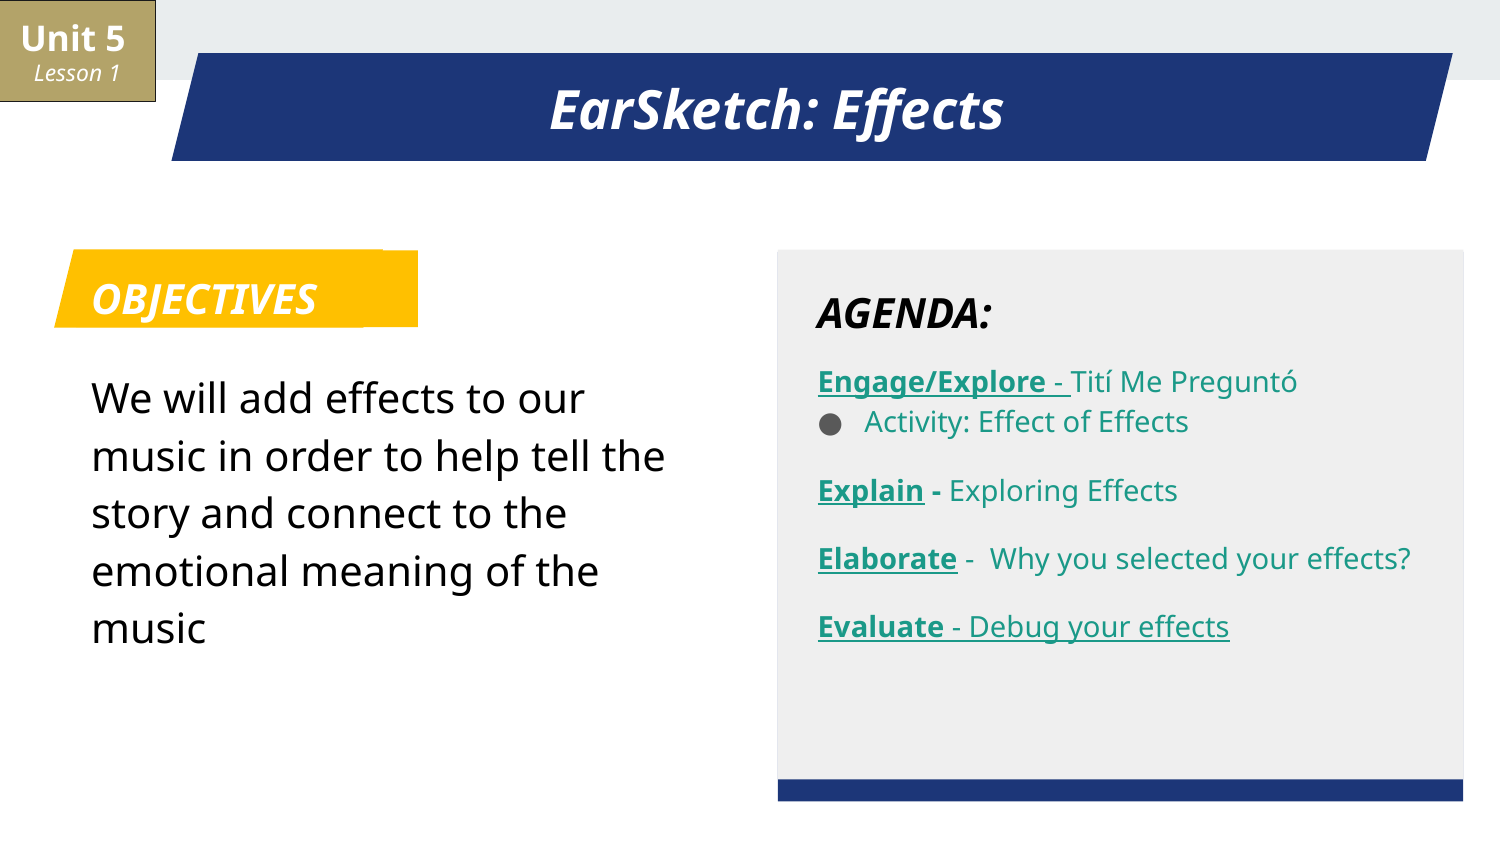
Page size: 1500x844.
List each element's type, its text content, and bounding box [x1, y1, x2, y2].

list We will add effects to our music in order to help tell the story and connect to the emotional meaning of the music [76, 349, 708, 614]
title EarSketch: Effects [197, 60, 1358, 155]
list Engage/Explore - Tití Me Preguntó Activity: Effect of Effects Explain - Exploring Effects Elaborate - Why you selected your effects? Evaluate - Debug your effects [802, 343, 1434, 761]
list OBJECTIVES [76, 250, 418, 328]
text_box Unit 5 Lesson 1 [0, 0, 156, 102]
text_box [171, 53, 1453, 161]
text_box [777, 249, 1464, 780]
text_box [54, 249, 383, 328]
list AGENDA: [802, 264, 1500, 343]
text_box [777, 780, 1464, 802]
